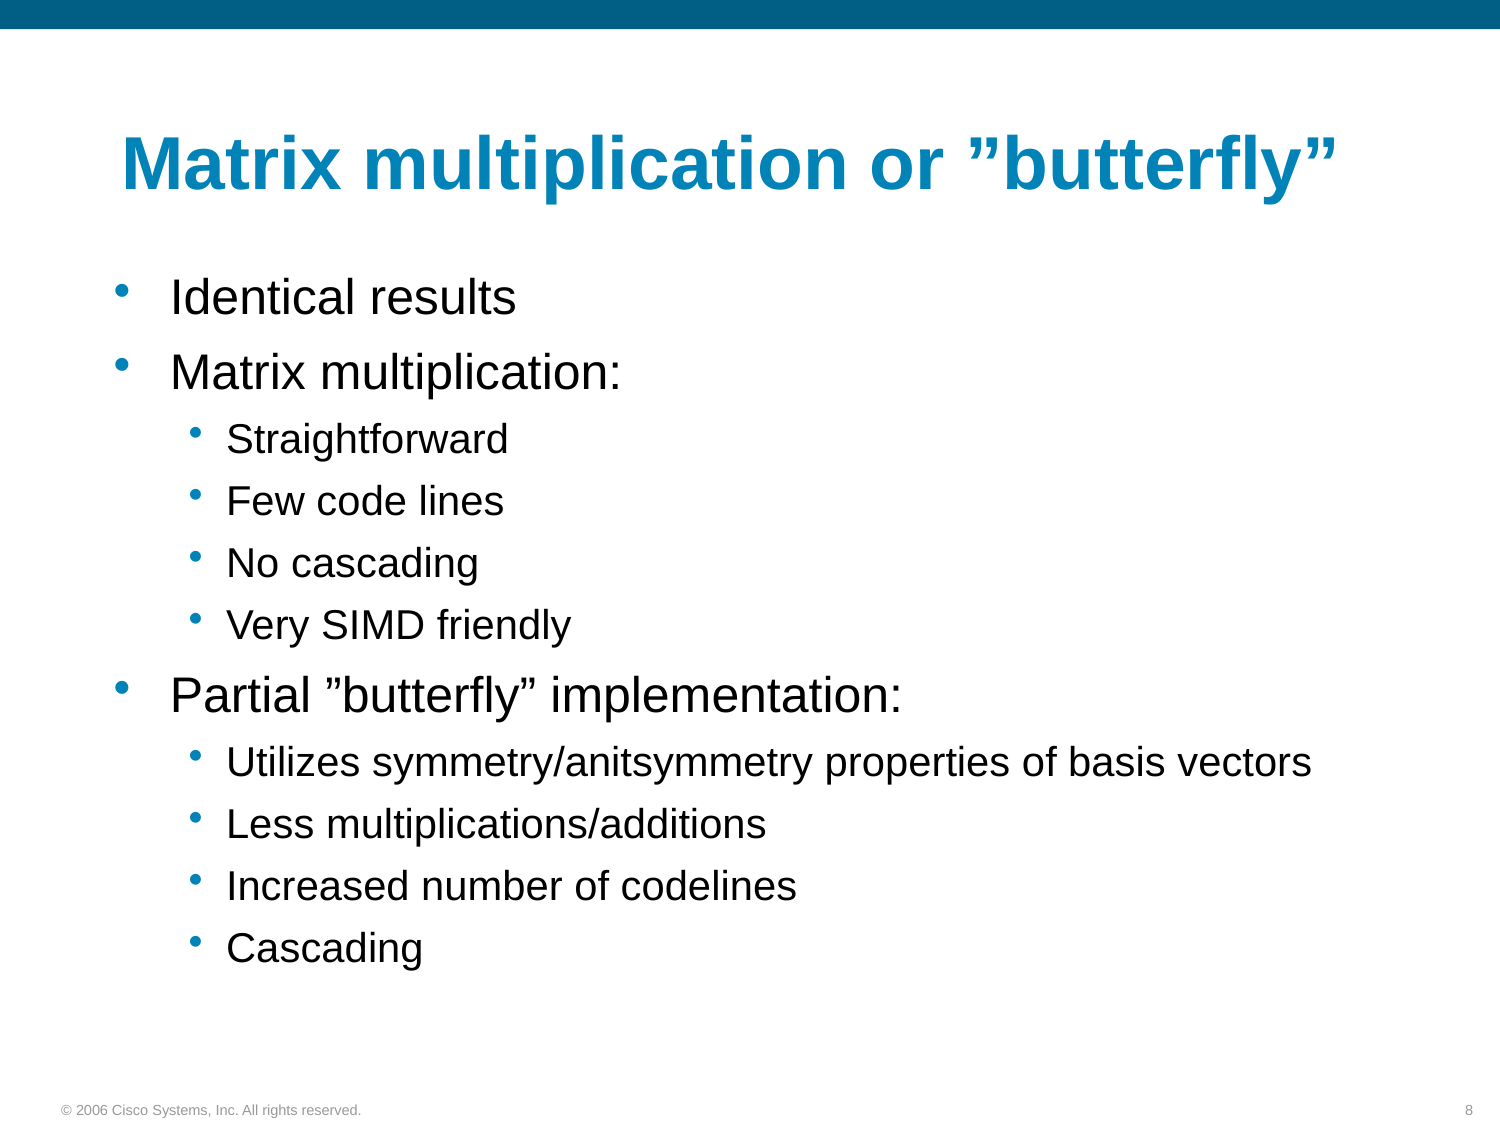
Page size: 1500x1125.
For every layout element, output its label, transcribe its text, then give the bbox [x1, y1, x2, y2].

title Matrix multiplication or ”butterfly” [107, 74, 1444, 213]
list Identical results Matrix multiplication: Straightforward Few code lines No cascading Very SIMD friendly Partial ”butterfly” implementation: Utilizes symmetry/anitsymmetry properties of basis vectors Less multiplications/additions Increased number of codelines Cascading [99, 262, 1403, 1009]
